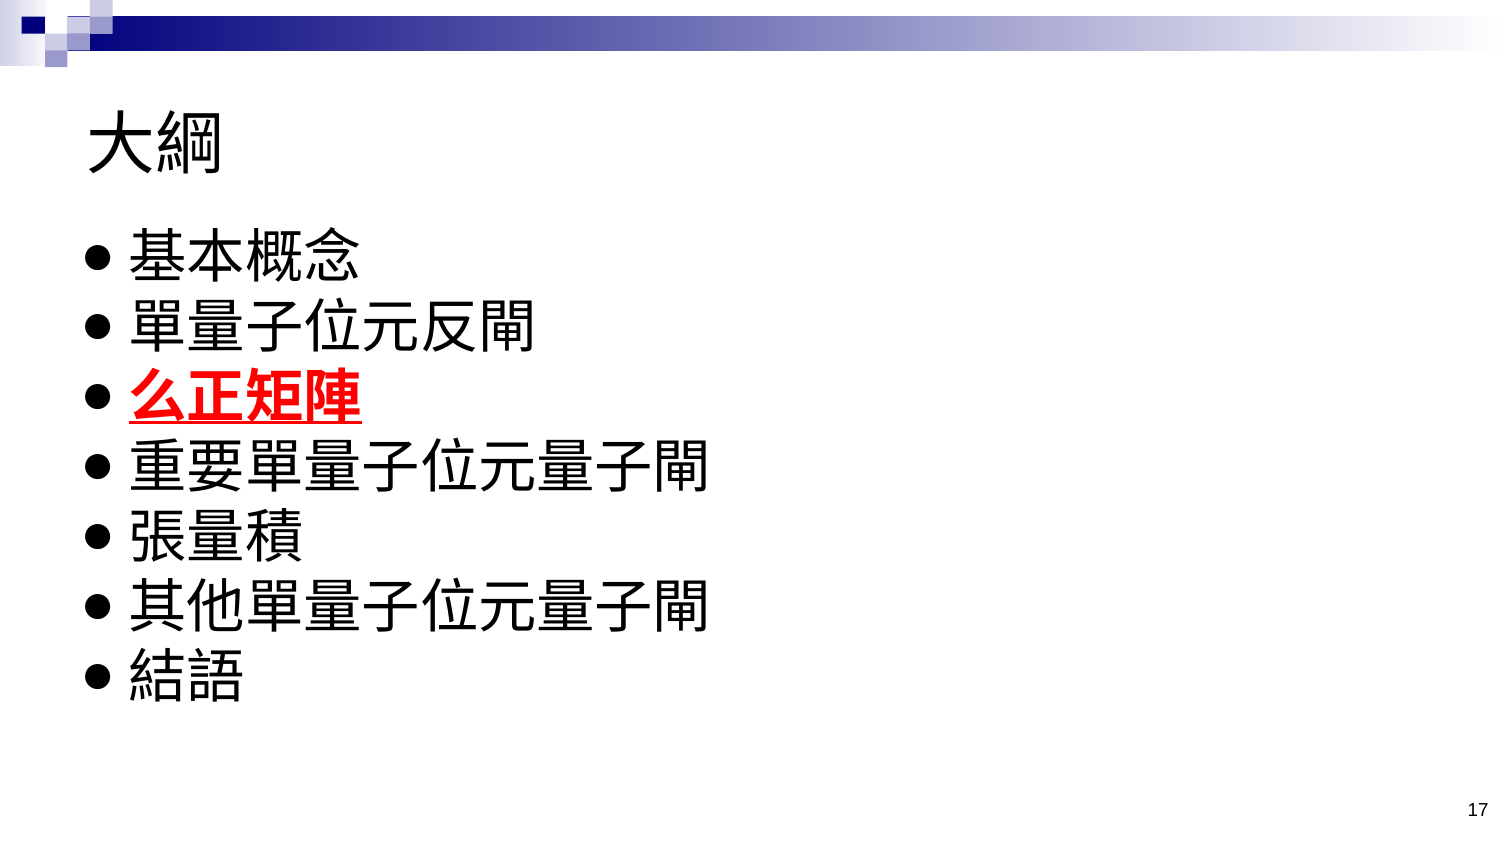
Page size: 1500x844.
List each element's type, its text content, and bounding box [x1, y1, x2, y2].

slide_number 17 [1149, 796, 1500, 827]
text_box 基本概念 單量子位元反閘 么正矩陣 重要單量子位元量子閘 張量積 其他單量子位元量子閘 結語 [61, 207, 1343, 844]
title 大綱 [75, 56, 1425, 226]
